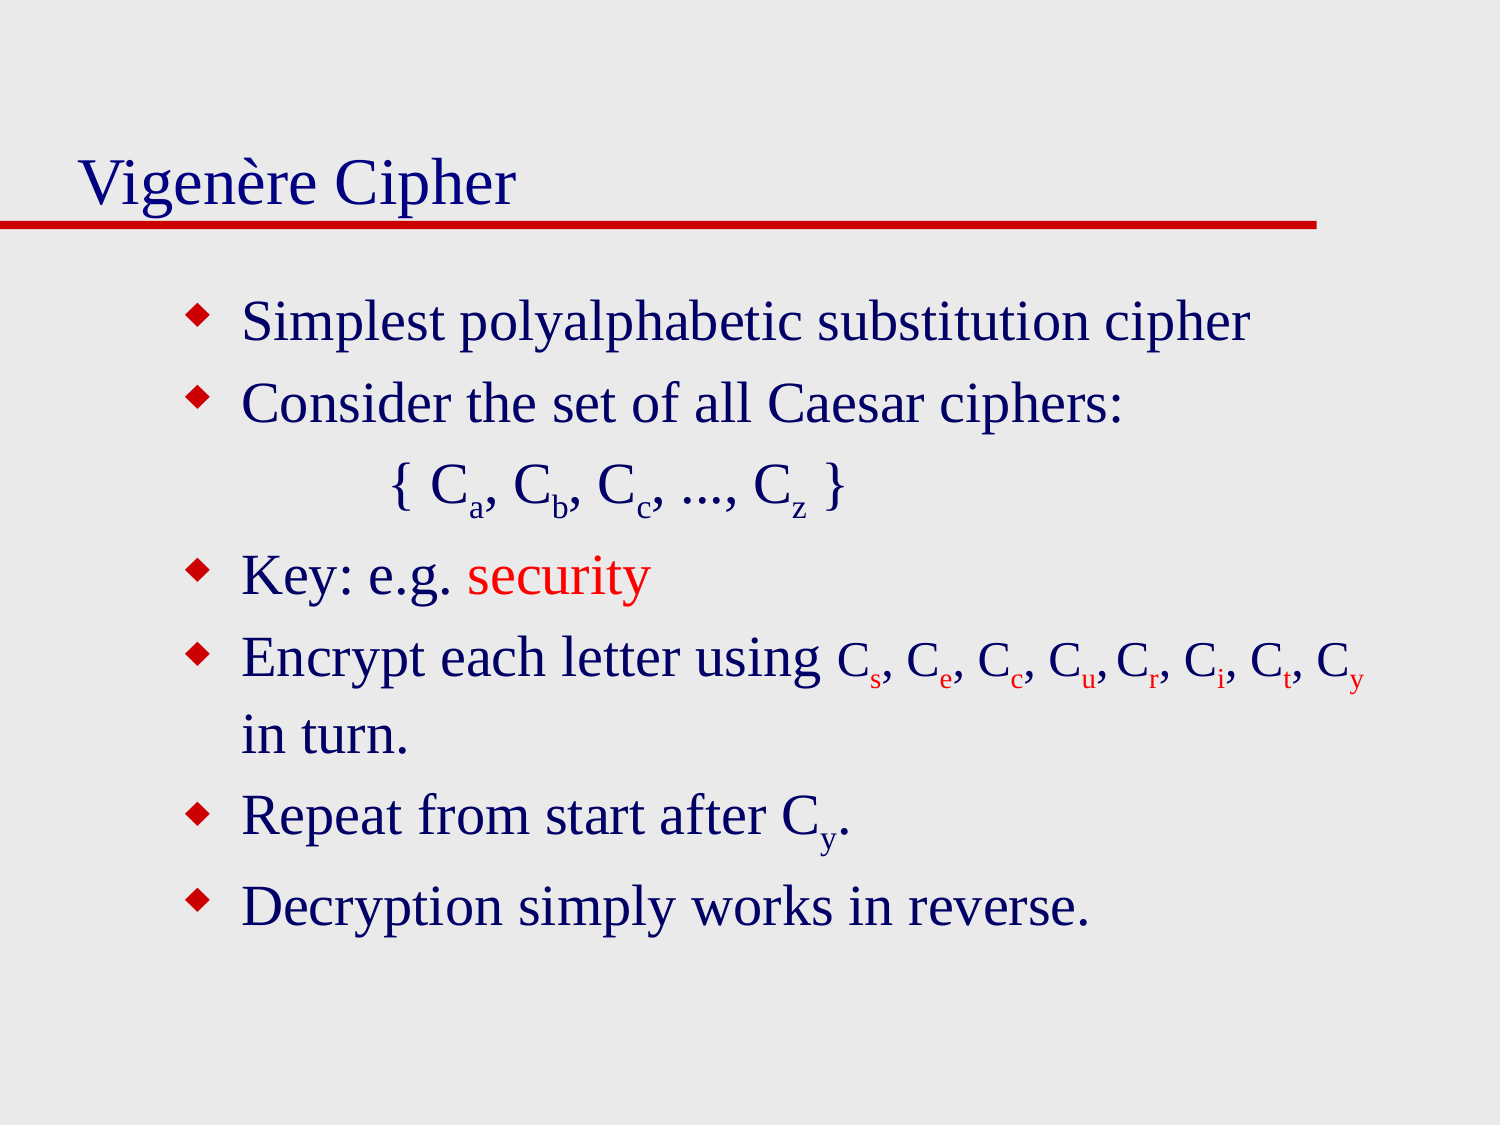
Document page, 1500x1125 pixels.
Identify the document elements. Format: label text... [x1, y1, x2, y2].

title Vigenère Cipher [62, 43, 1338, 226]
list Simplest polyalphabetic substitution cipher Consider the set of all Caesar ciphers: { Ca, Cb, Cc, ..., Cz } Key: e.g. security Encrypt each letter using Cs, Ce, Cc, Cu, Cr, Ci, Ct, Cy in turn. Repeat from start after Cy. Decryption simply works in reverse. [169, 274, 1438, 951]
